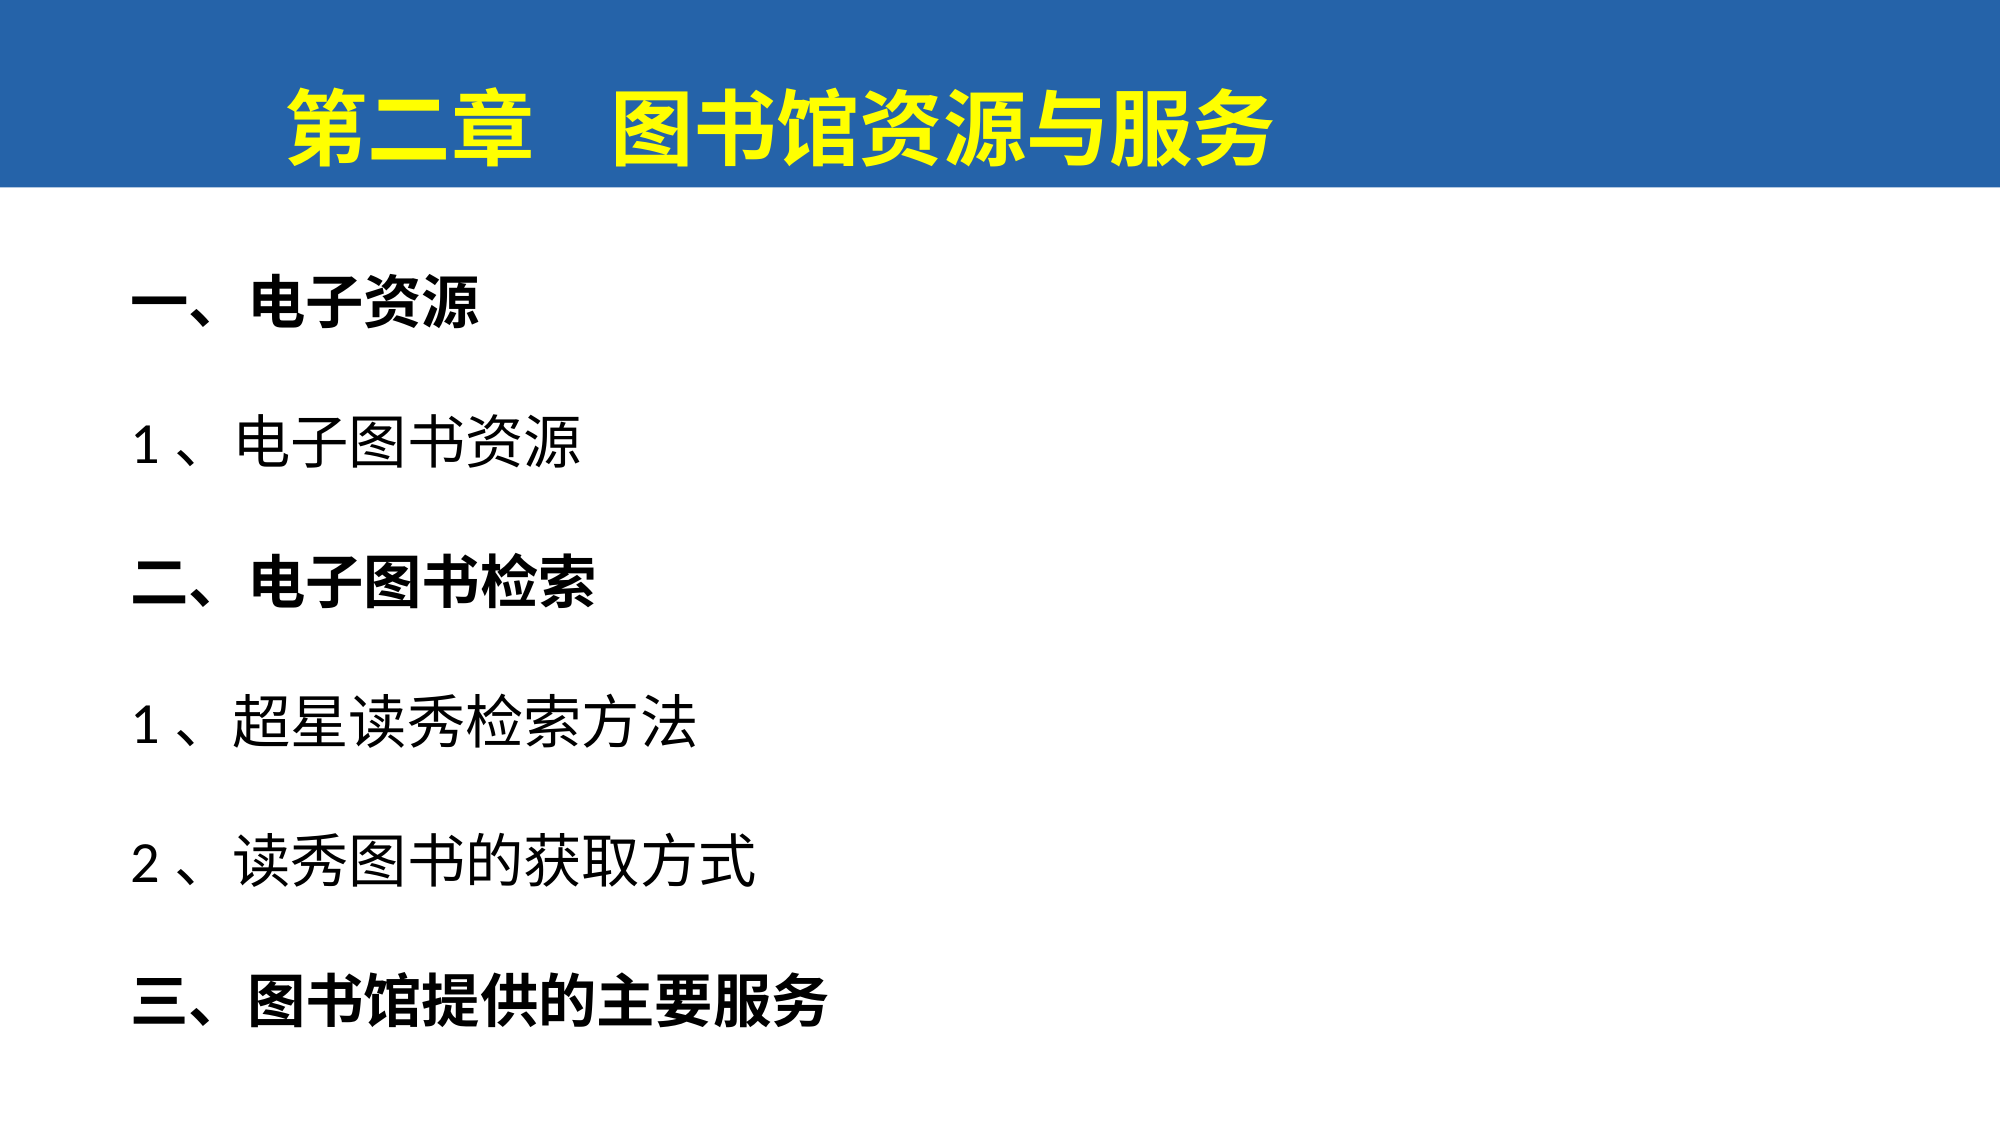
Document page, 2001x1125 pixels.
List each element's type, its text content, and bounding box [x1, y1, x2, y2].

text_box 第二章 图书馆资源与服务 [270, 19, 1578, 184]
text_box 一、电子资源 1、电子图书资源 二、电子图书检索 1、超星读秀检索方法 2、读秀图书的获取方式 三、图书馆提供的主要服务 [115, 187, 1205, 1042]
text_box [0, 0, 2000, 188]
